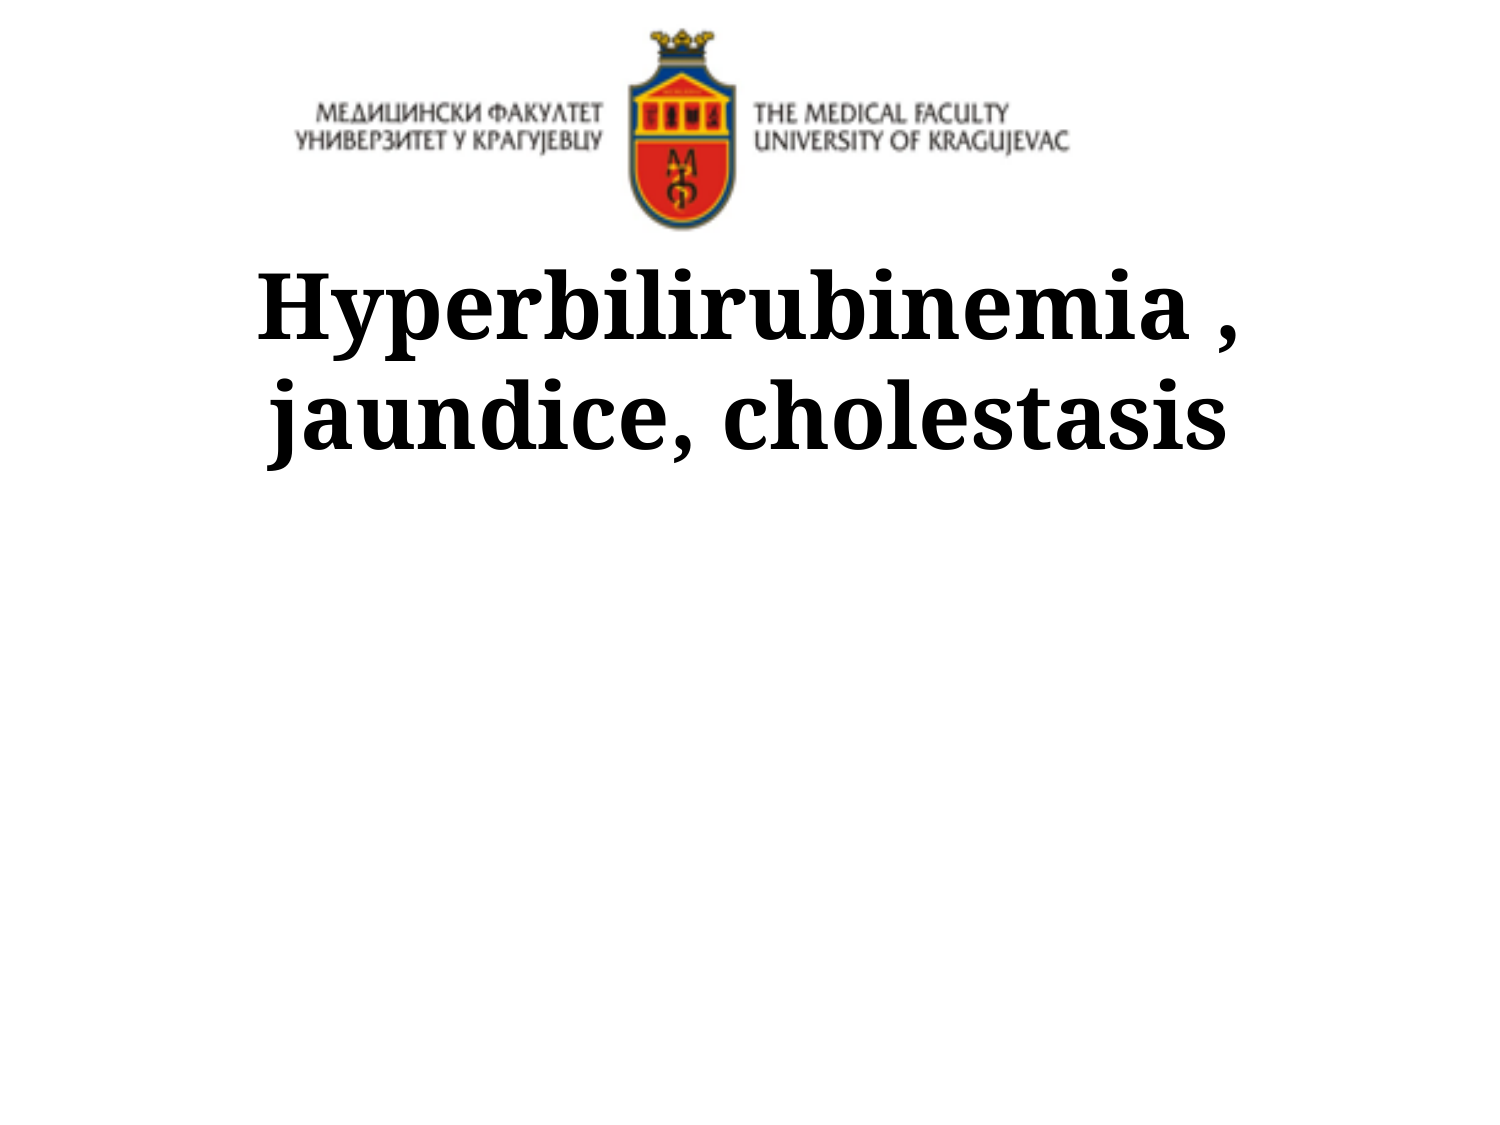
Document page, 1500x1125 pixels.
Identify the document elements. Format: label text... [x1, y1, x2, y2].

picture [143, 24, 1284, 263]
title Hyperbilirubinemia , jaundice, cholestasis [112, 237, 1388, 479]
